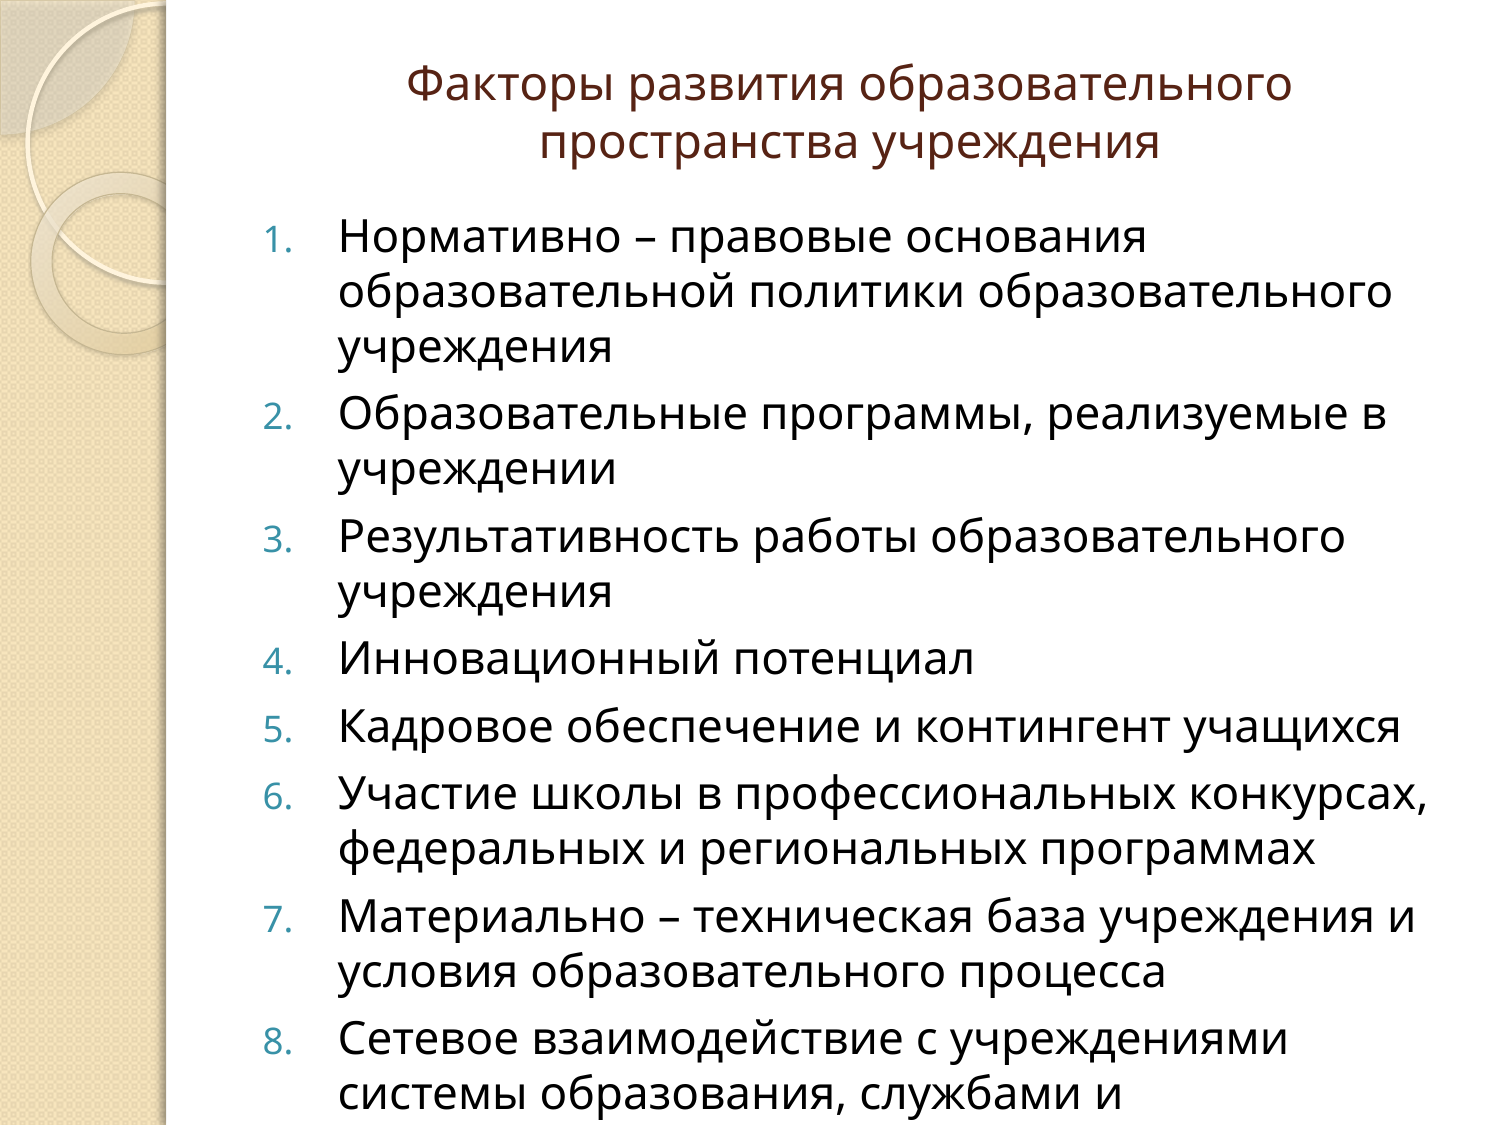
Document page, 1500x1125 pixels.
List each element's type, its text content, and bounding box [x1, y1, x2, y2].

list Нормативно – правовые основания образовательной политики образовательного учреждения Образовательные программы, реализуемые в учреждении Результативность работы образовательного учреждения Инновационный потенциал Кадровое обеспечение и контингент учащихся Участие школы в профессиональных конкурсах, федеральных и региональных программах Материально – техническая база учреждения и условия образовательного процесса Сетевое взаимодействие с учреждениями системы образования, службами и социальными партнерами [234, 199, 1465, 1067]
title Факторы развития образовательного пространства учреждения [235, 45, 1466, 233]
